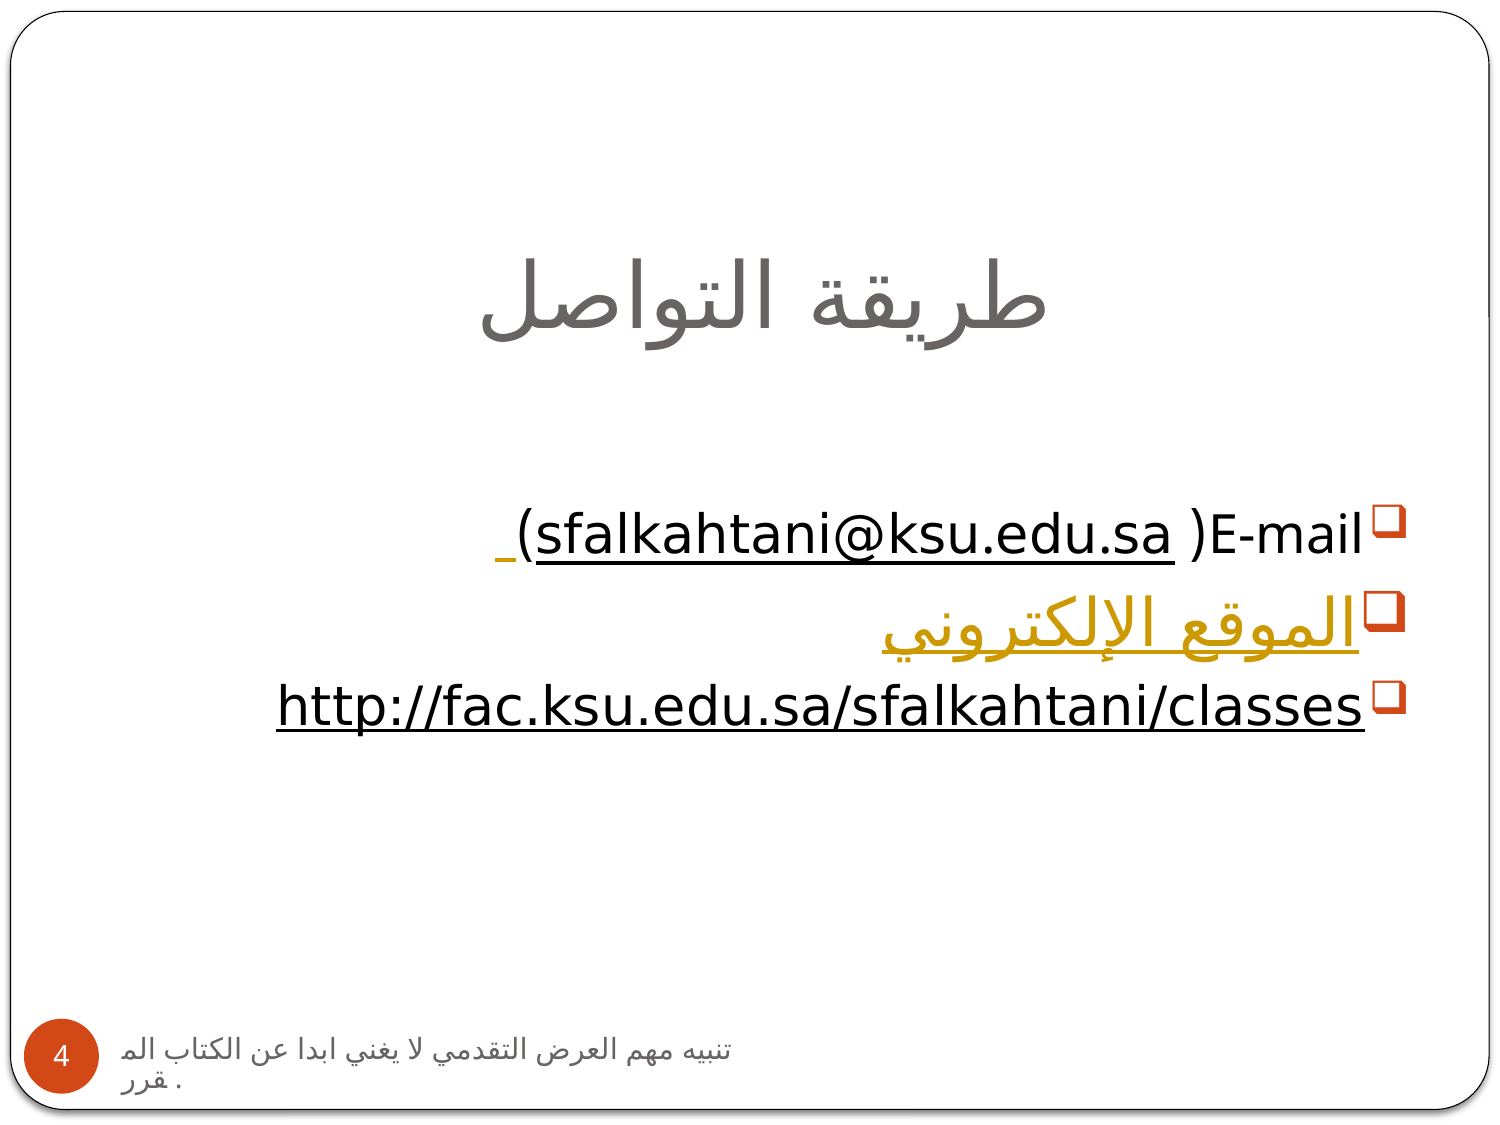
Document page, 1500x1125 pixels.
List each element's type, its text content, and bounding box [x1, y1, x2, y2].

slide_number 4 [23, 1018, 99, 1094]
list E-mail( sfalkahtani@ksu.edu.sa) الموقع الإلكتروني http://fac.ksu.edu.sa/sfalkahtani/classes [75, 479, 1425, 1005]
title طريقة التواصل [75, 113, 1425, 362]
footer تنبيه مهم العرض التقدمي لا يغني ابدا عن الكتاب المقرر. [150, 1012, 800, 1088]
